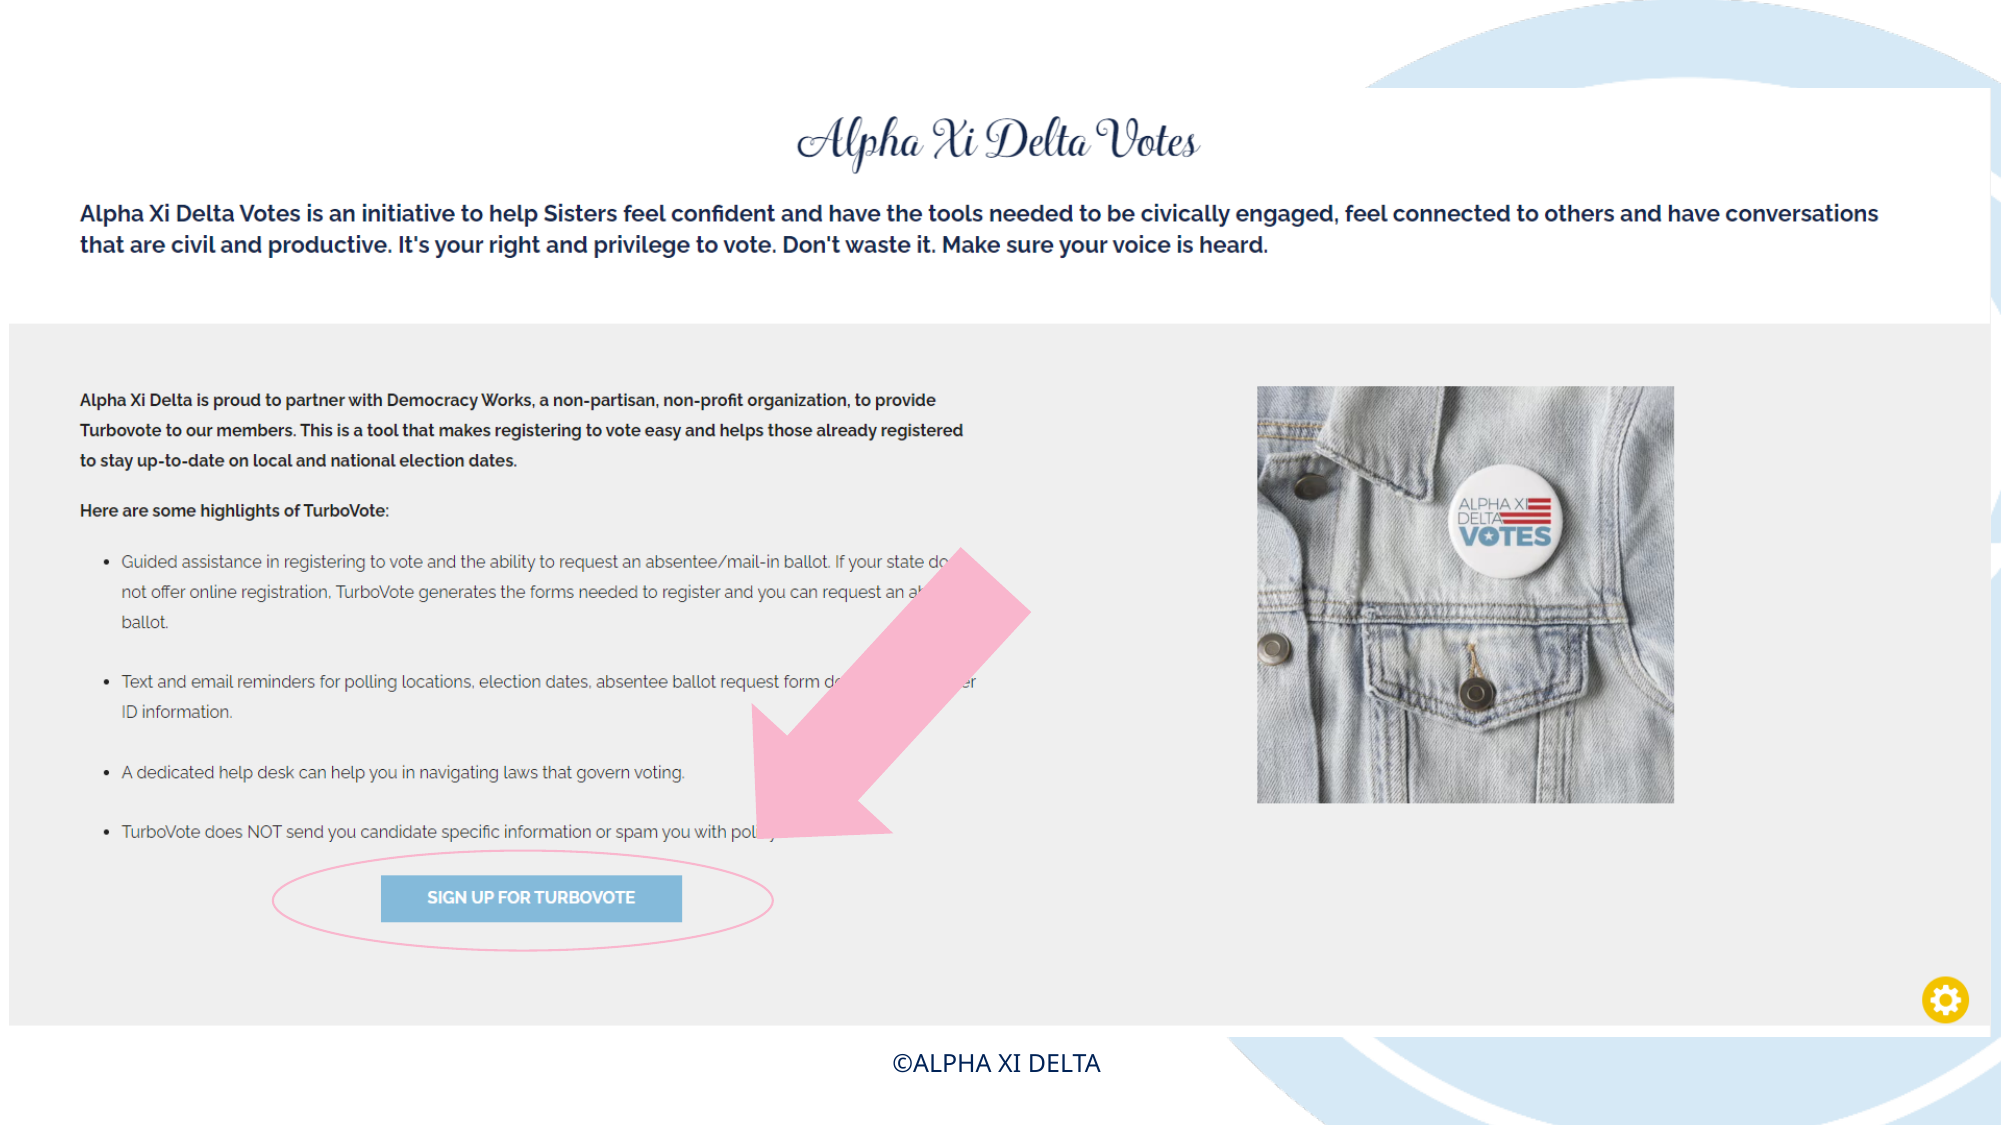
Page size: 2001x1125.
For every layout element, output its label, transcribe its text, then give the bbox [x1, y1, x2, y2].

picture [9, 88, 1991, 1037]
footer ©ALPHA XI DELTA [137, 1037, 1863, 1092]
